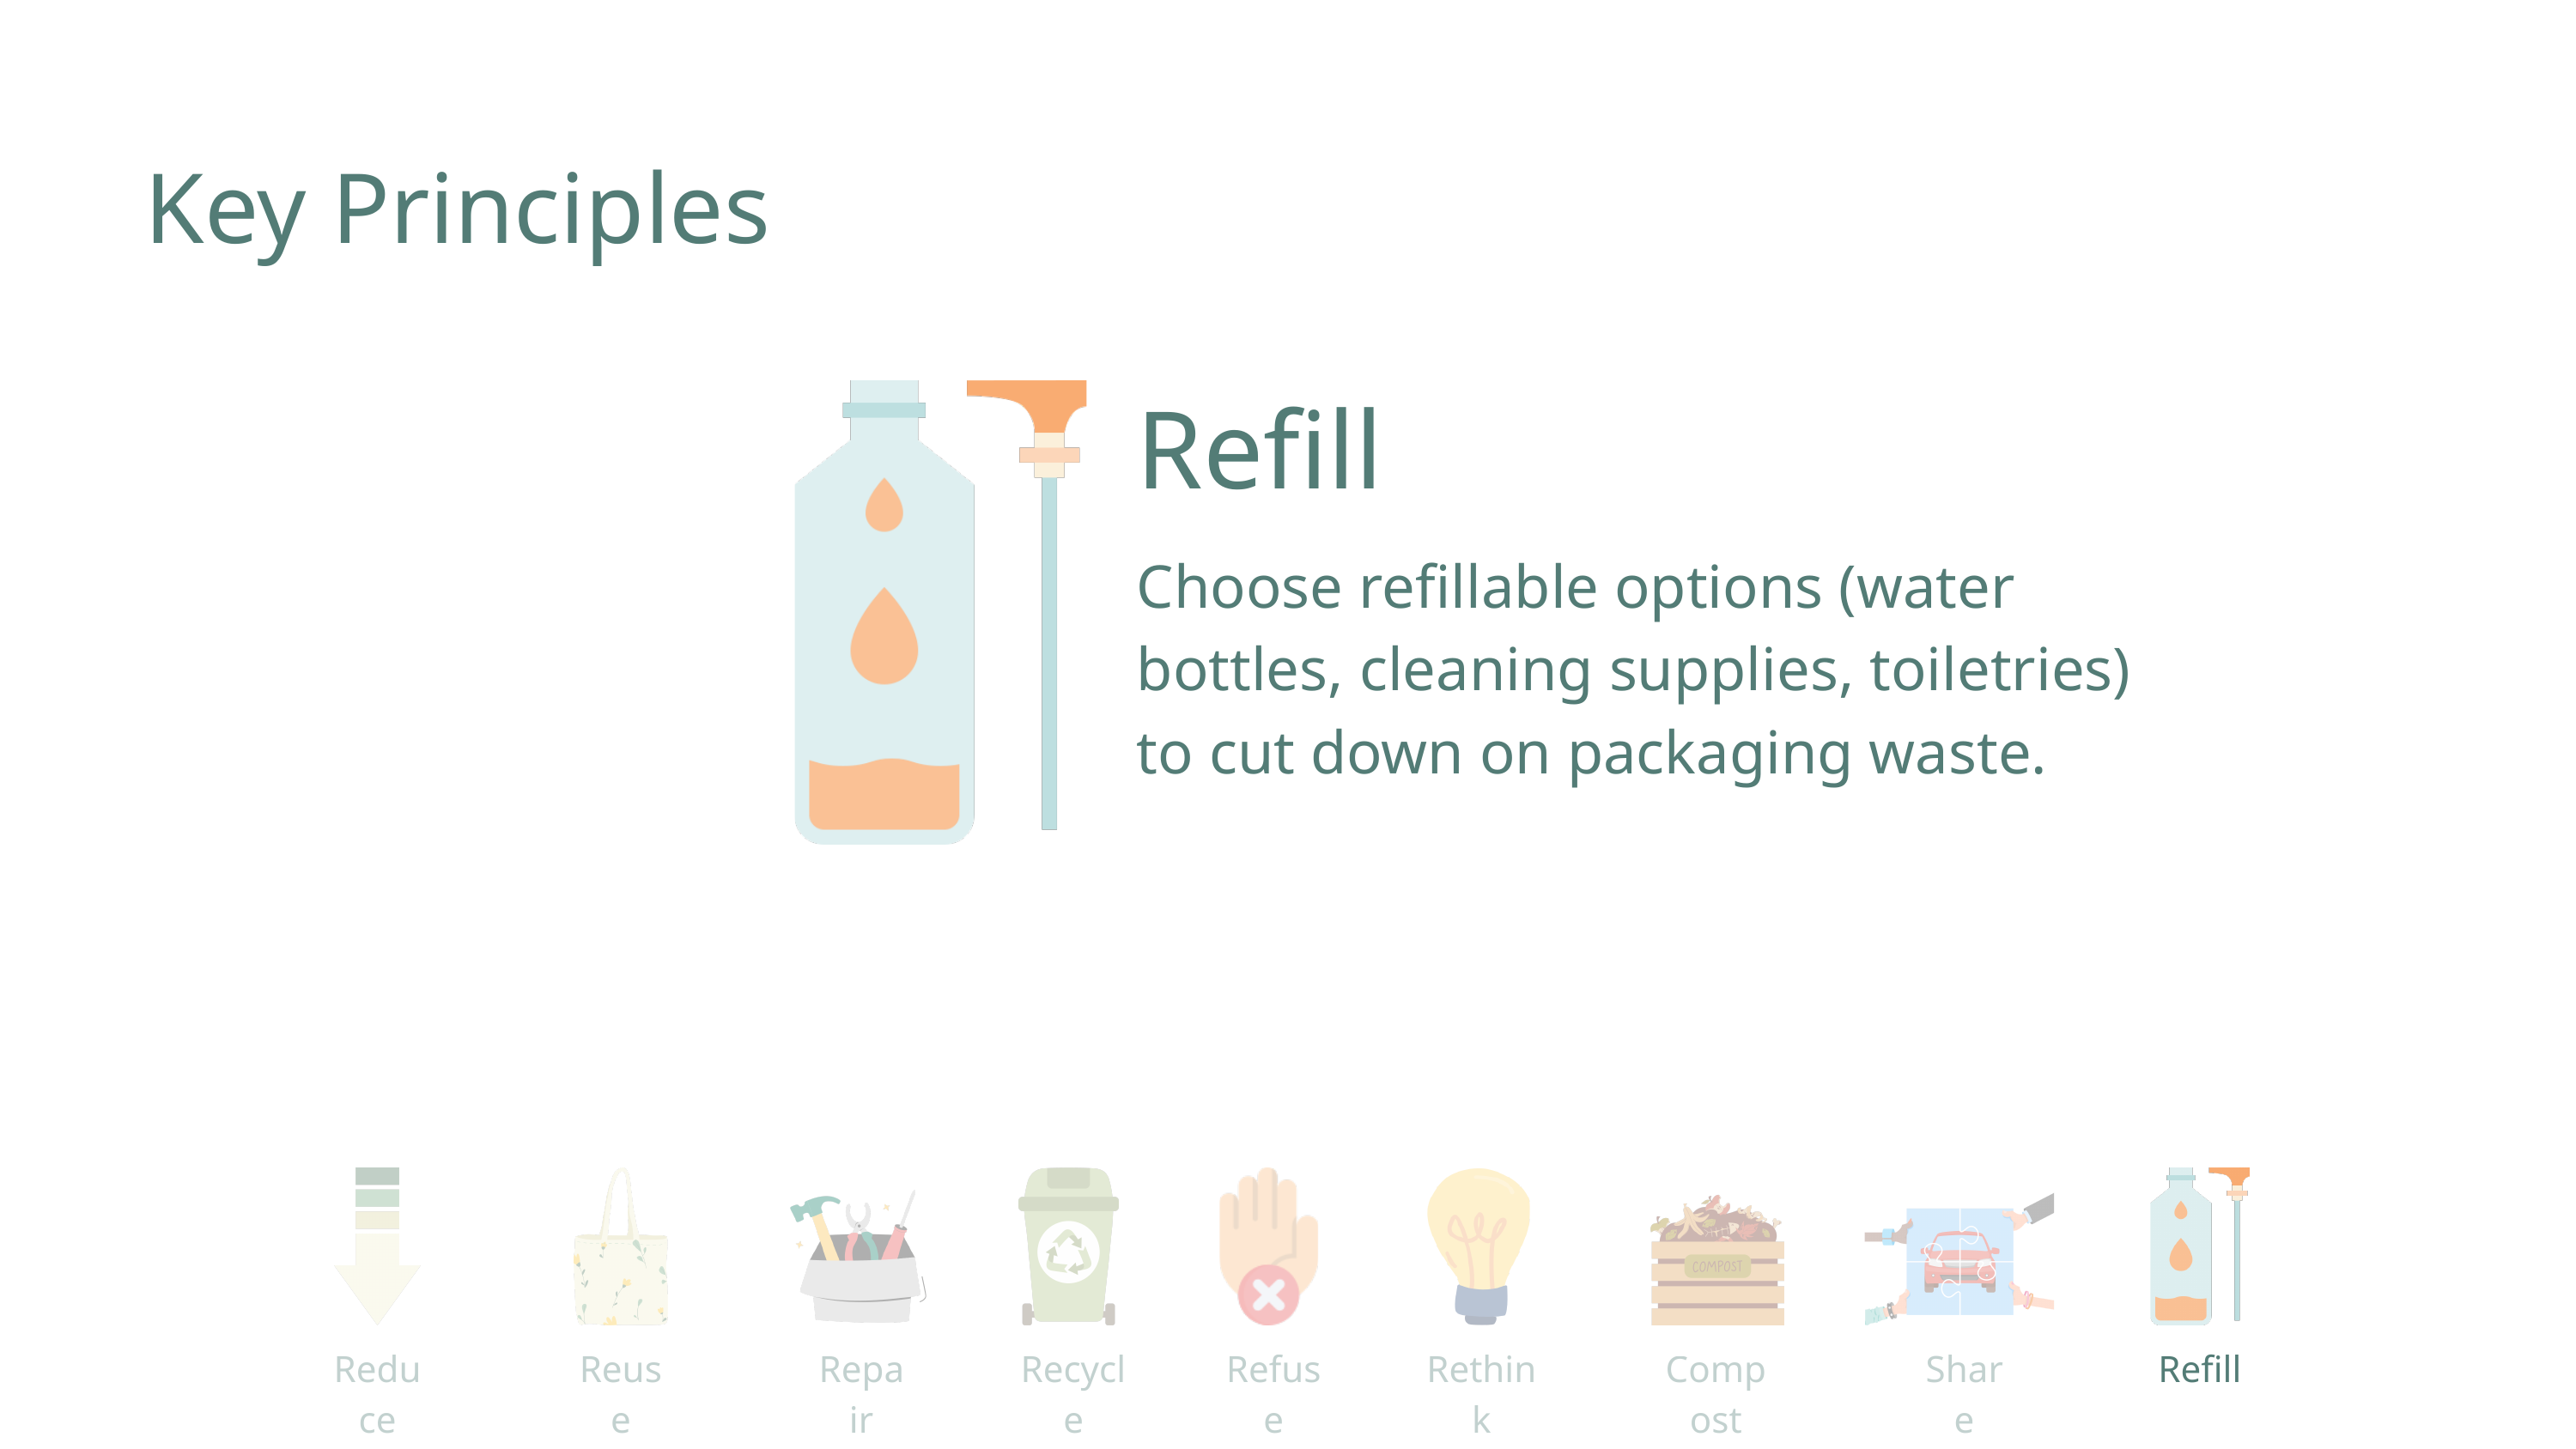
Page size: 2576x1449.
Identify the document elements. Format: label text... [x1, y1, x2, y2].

text_box Refuse [1222, 1339, 1325, 1440]
text_box [1219, 1167, 1319, 1325]
text_box [1864, 1192, 2055, 1325]
text_box Repair [817, 1339, 906, 1440]
text_box Refill [2154, 1339, 2246, 1391]
text_box [790, 1190, 927, 1326]
text_box [1648, 1192, 1784, 1325]
text_box [334, 1167, 421, 1325]
text_box [574, 1167, 668, 1325]
text_box Reuse [578, 1339, 664, 1440]
text_box [1417, 1167, 1530, 1325]
text_box Compost [1657, 1339, 1775, 1440]
text_box Recycle [1019, 1339, 1128, 1440]
text_box Key Principles [144, 127, 791, 263]
text_box Rethink [1424, 1339, 1540, 1440]
text_box [794, 380, 1087, 845]
text_box Refill [1136, 360, 1408, 511]
text_box [1018, 1167, 1119, 1325]
text_box Reduce [326, 1339, 429, 1440]
text_box Share [1922, 1339, 2007, 1440]
text_box [2150, 1167, 2250, 1325]
text_box Choose refillable options (water bottles, cleaning supplies, toiletries) to cut down on packaging waste. [1136, 537, 2200, 785]
